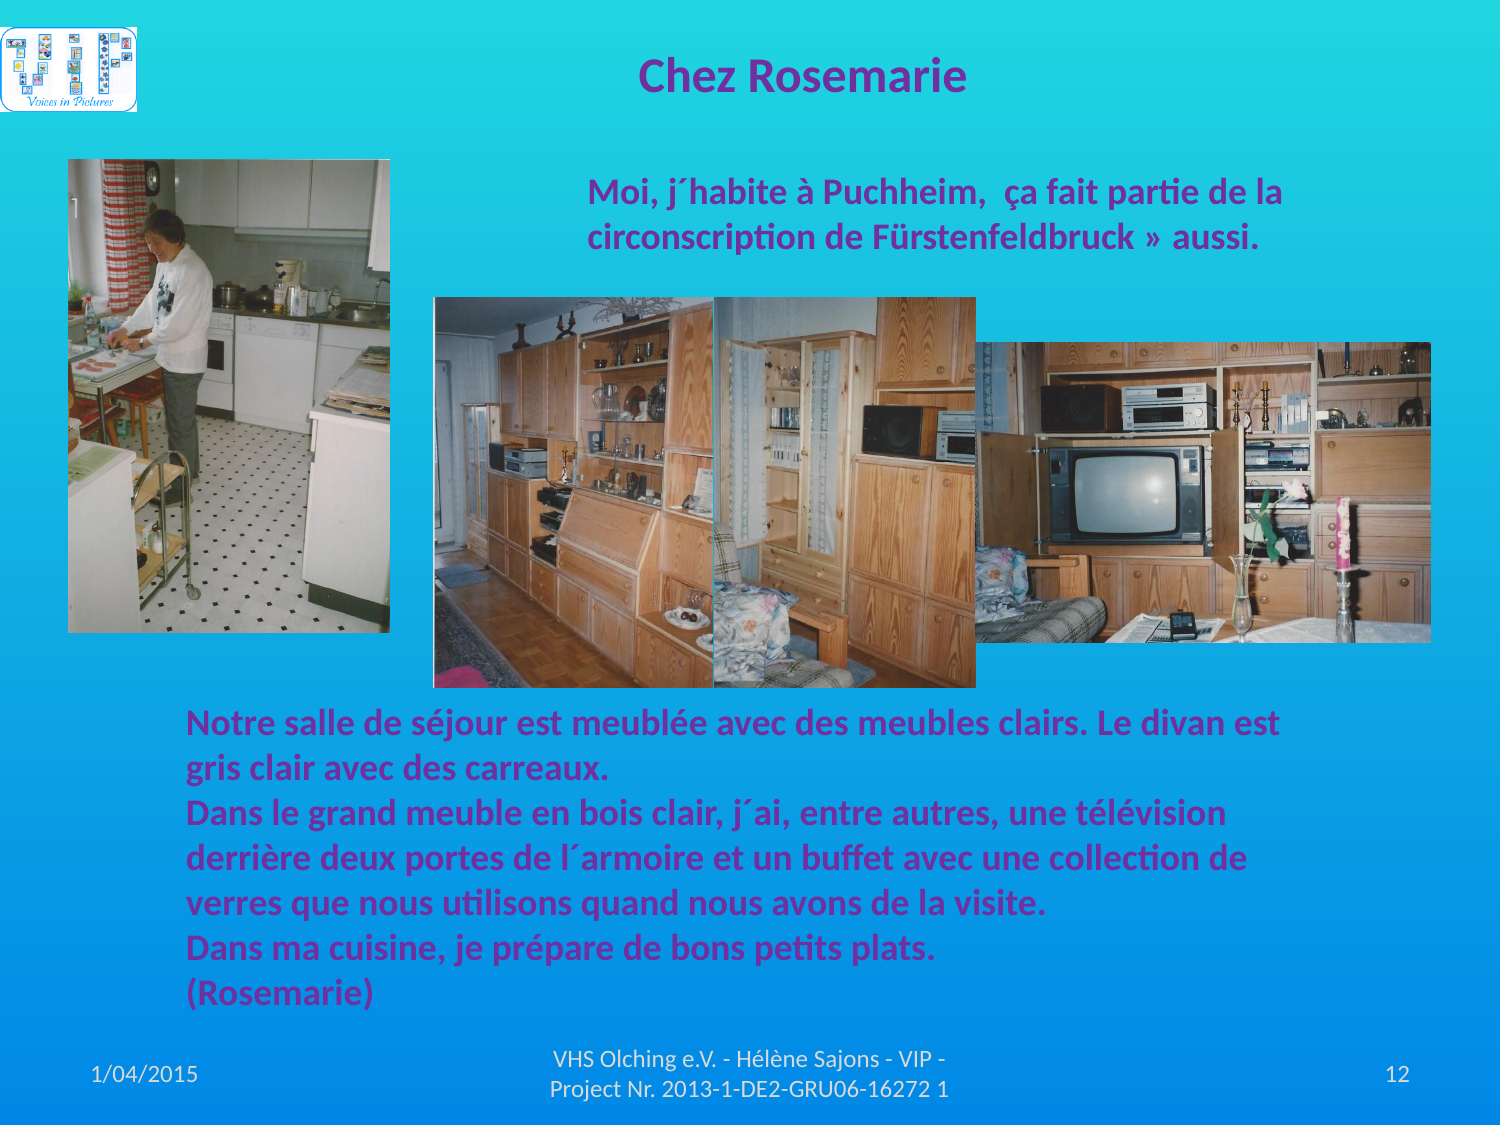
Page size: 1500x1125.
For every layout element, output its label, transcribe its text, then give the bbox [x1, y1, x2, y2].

text_box Notre salle de séjour est meublée avec des meubles clairs. Le divan est gris clair avec des carreaux. Dans le grand meuble en bois clair, j´ai, entre autres, une télévision derrière deux portes de l´armoire et un buffet avec une collection de verres que nous utilisons quand nous avons de la visite. Dans ma cuisine, je prépare de bons petits plats. (Rosemarie) [171, 690, 1317, 1021]
picture [0, 159, 1500, 687]
slide_number 12 [1074, 1042, 1425, 1103]
picture [0, 26, 137, 112]
text_box Moi, j´habite à Puchheim, ça fait partie de la circonscription de Fürstenfeldbruck » aussi. [572, 159, 1370, 265]
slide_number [75, 1042, 425, 1103]
text_box Chez Rosemarie [171, 35, 1436, 111]
footer VHS Olching e.V. - Hélène Sajons - VIP - Project Nr. 2013-1-DE2-GRU06-16272 1 [512, 1042, 988, 1103]
